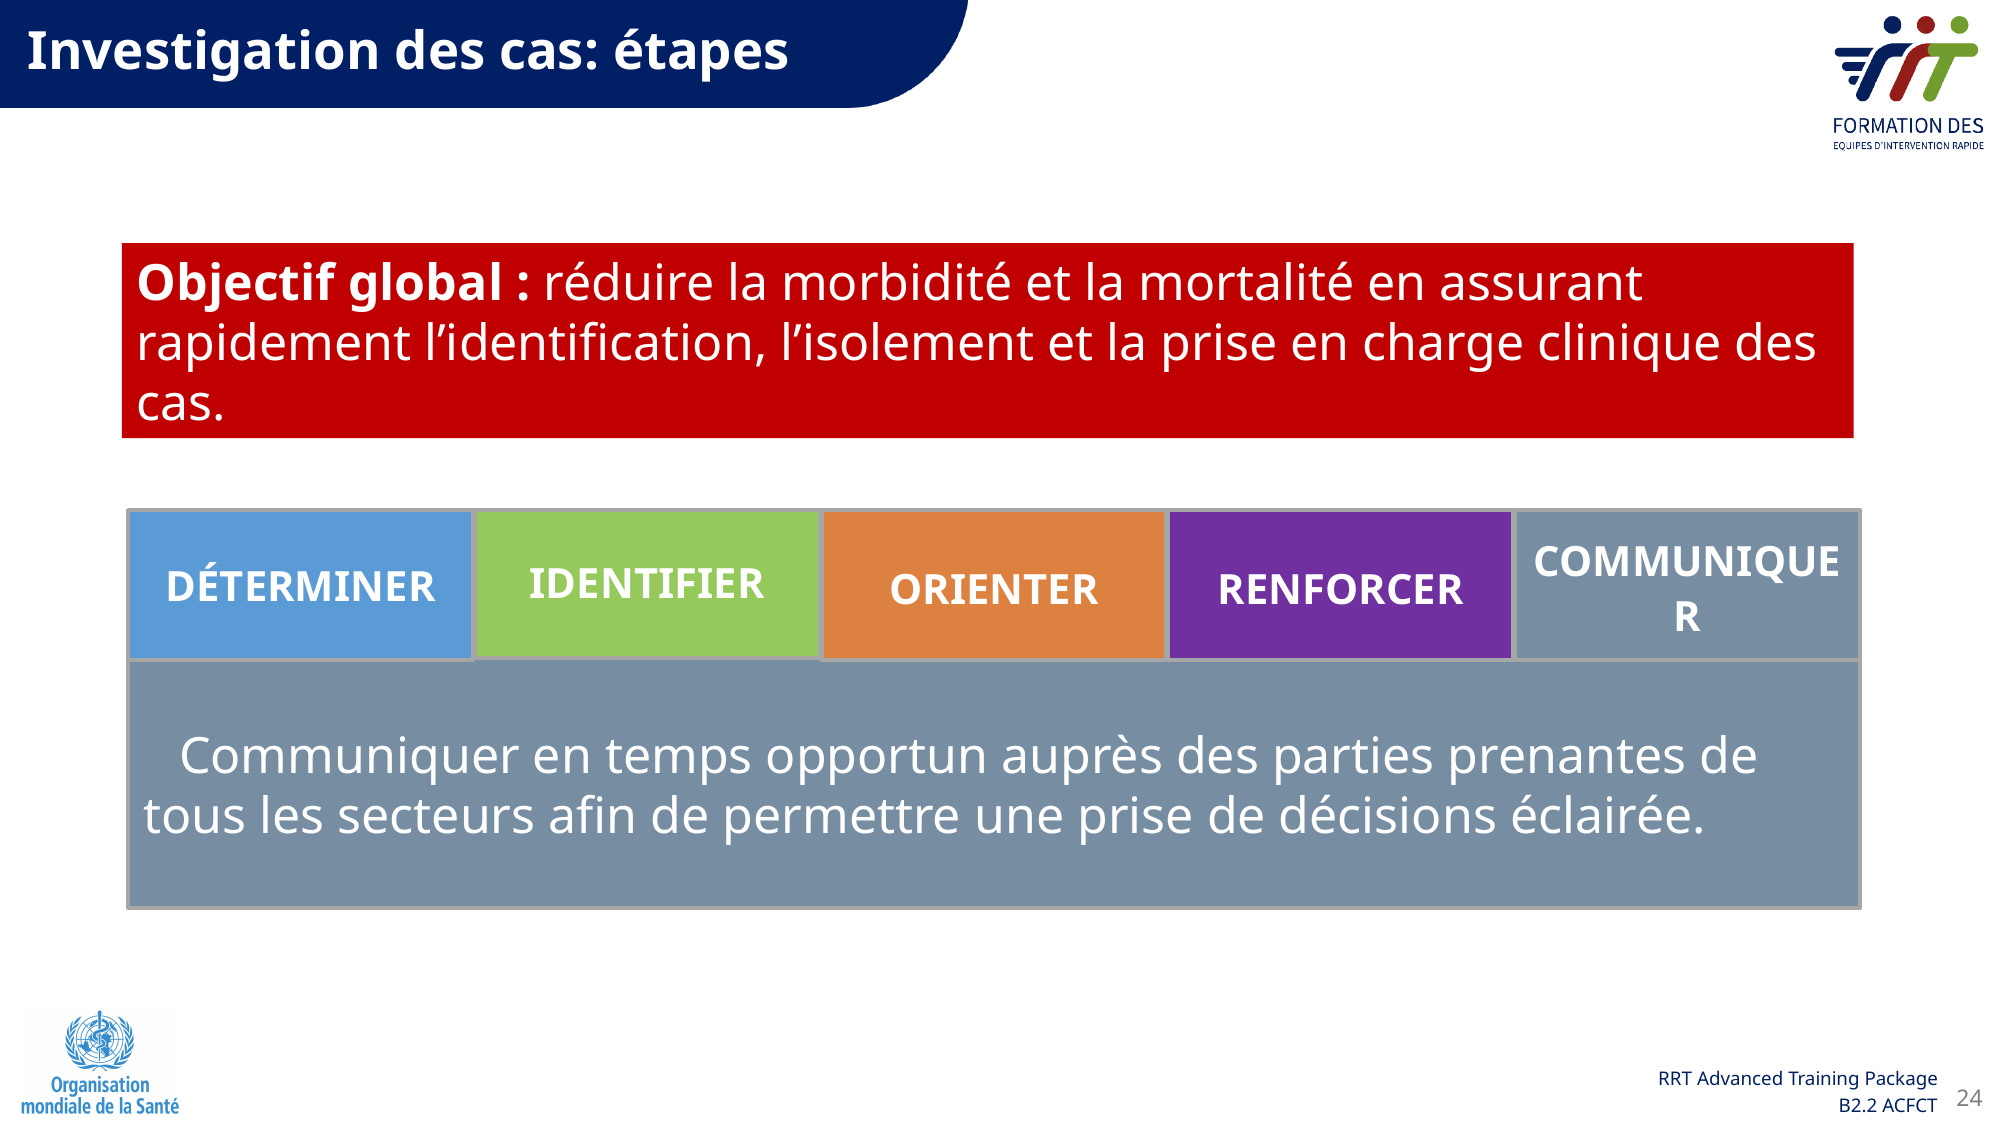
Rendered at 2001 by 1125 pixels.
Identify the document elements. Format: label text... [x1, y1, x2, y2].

text_box RENFORCER [1166, 508, 1513, 662]
text_box DÉTERMINER [126, 508, 475, 662]
text_box IDENTIFIER [475, 508, 819, 656]
text_box ORIENTER [819, 508, 1166, 662]
text_box Investigation des cas: étapes [20, 0, 904, 106]
text_box COMMUNIQUER [1513, 508, 1862, 662]
picture [0, 0, 969, 108]
text_box Objectif global : réduire la morbidité et la mortalité en assurant rapidement l’identification, l’isolement et la prise en charge clinique des cas. [121, 243, 1854, 439]
picture [20, 1009, 180, 1115]
text_box Communiquer en temps opportun auprès des parties prenantes de tous les secteurs afin de permettre une prise de décisions éclairée. [126, 656, 1862, 910]
picture [1833, 15, 1984, 151]
